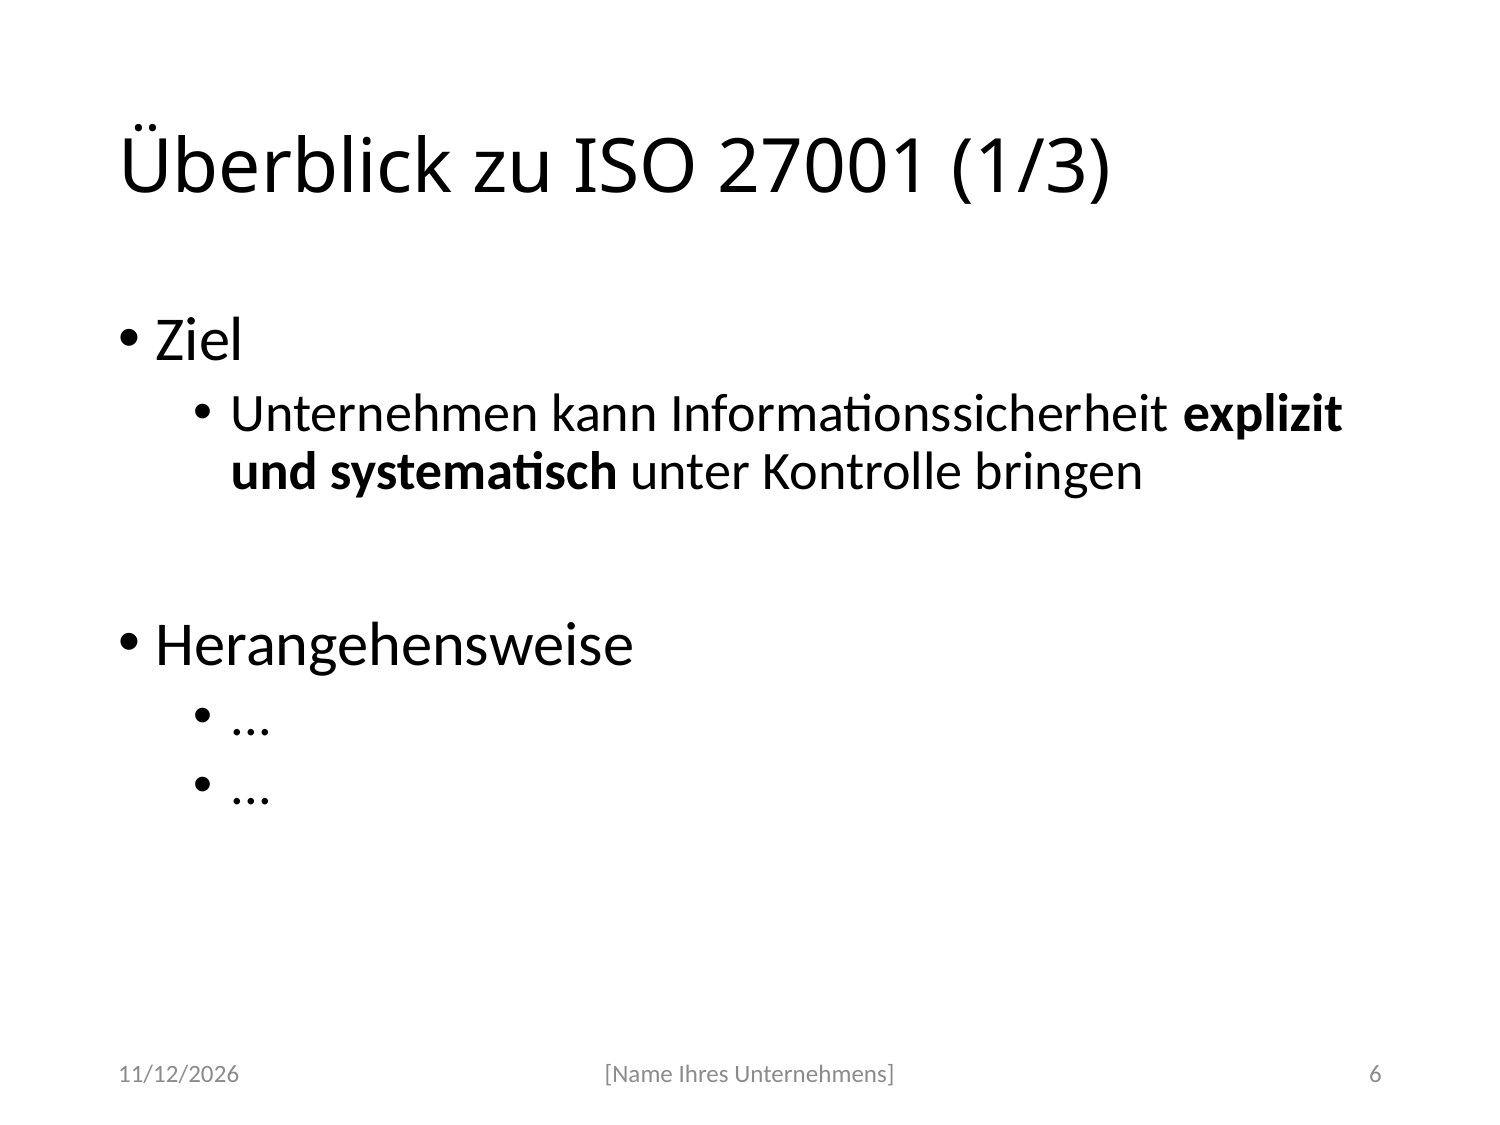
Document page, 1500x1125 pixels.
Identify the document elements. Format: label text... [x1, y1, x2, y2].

slide_number 6 [1059, 1042, 1397, 1103]
footer [Name Ihres Unternehmens] [496, 1042, 1004, 1103]
title Überblick zu ISO 27001 (1/3) [103, 59, 1397, 278]
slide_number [103, 1042, 441, 1103]
list Ziel Unternehmen kann Informationssicherheit explizit und systematisch unter Kontrolle bringen Herangehensweise ... ... [103, 299, 1397, 1014]
